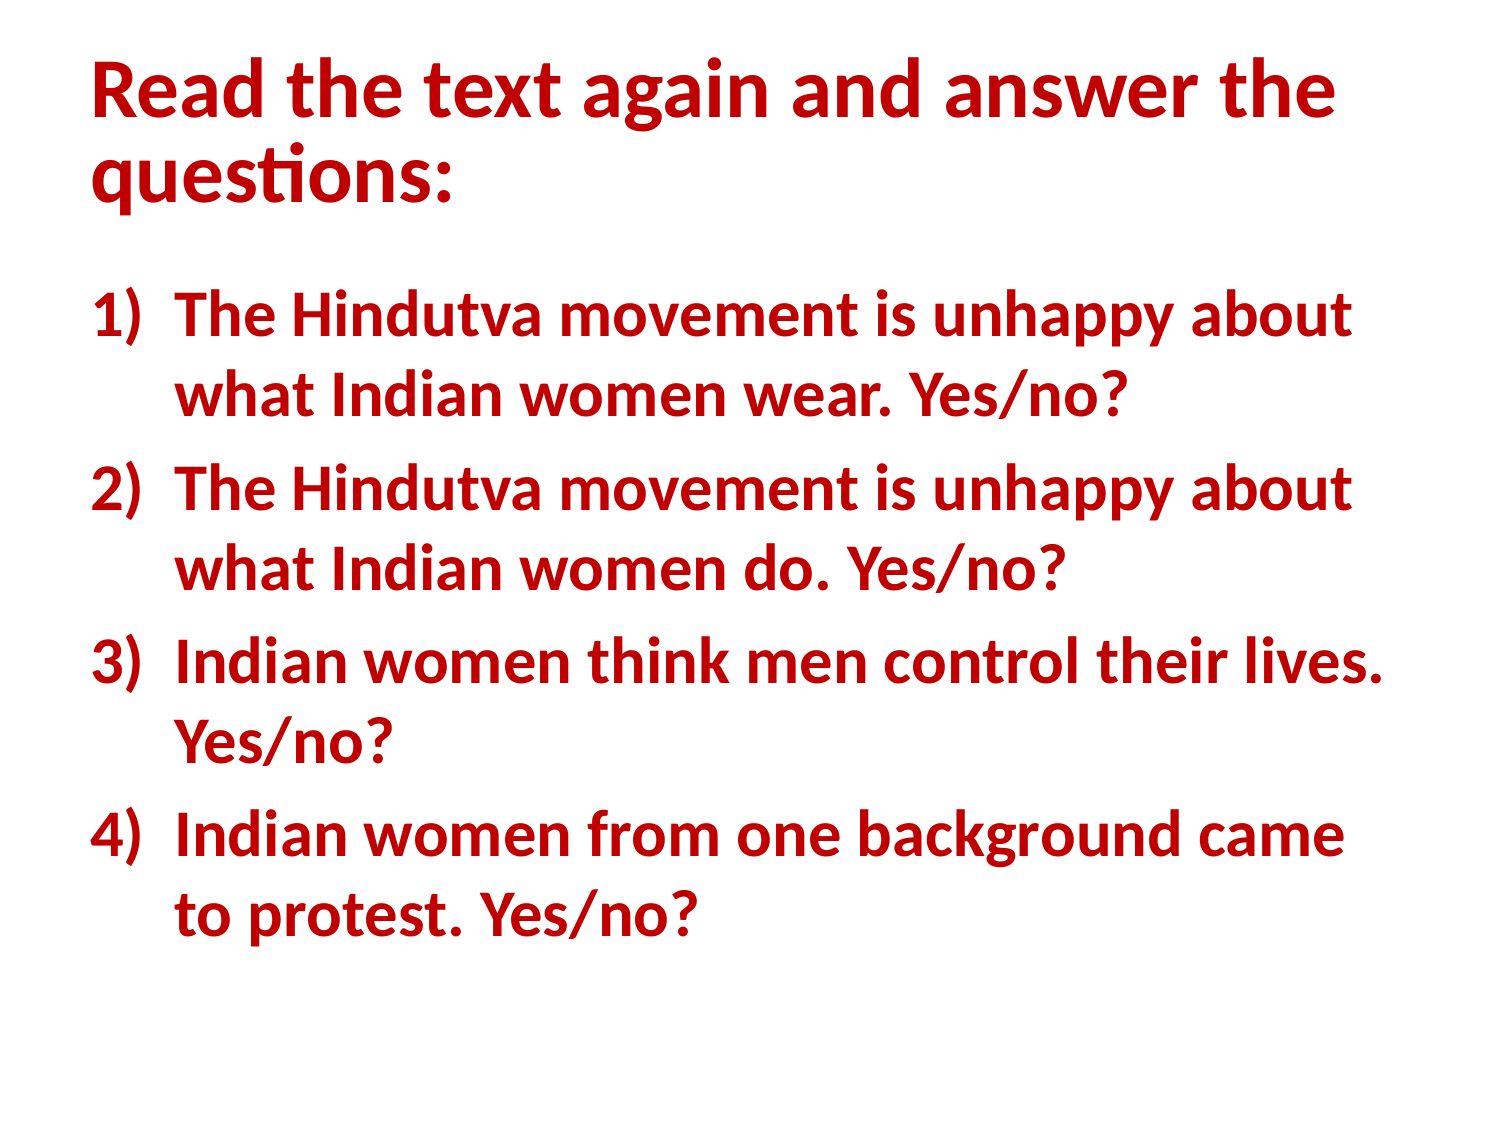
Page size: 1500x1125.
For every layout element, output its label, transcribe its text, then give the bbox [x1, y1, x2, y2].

list The Hindutva movement is unhappy about what Indian women wear. Yes/no? The Hindutva movement is unhappy about what Indian women do. Yes/no? Indian women think men control their lives. Yes/no? Indian women from one background came to protest. Yes/no? [75, 262, 1425, 1005]
title Read the text again and answer the questions: [75, 45, 1425, 233]
